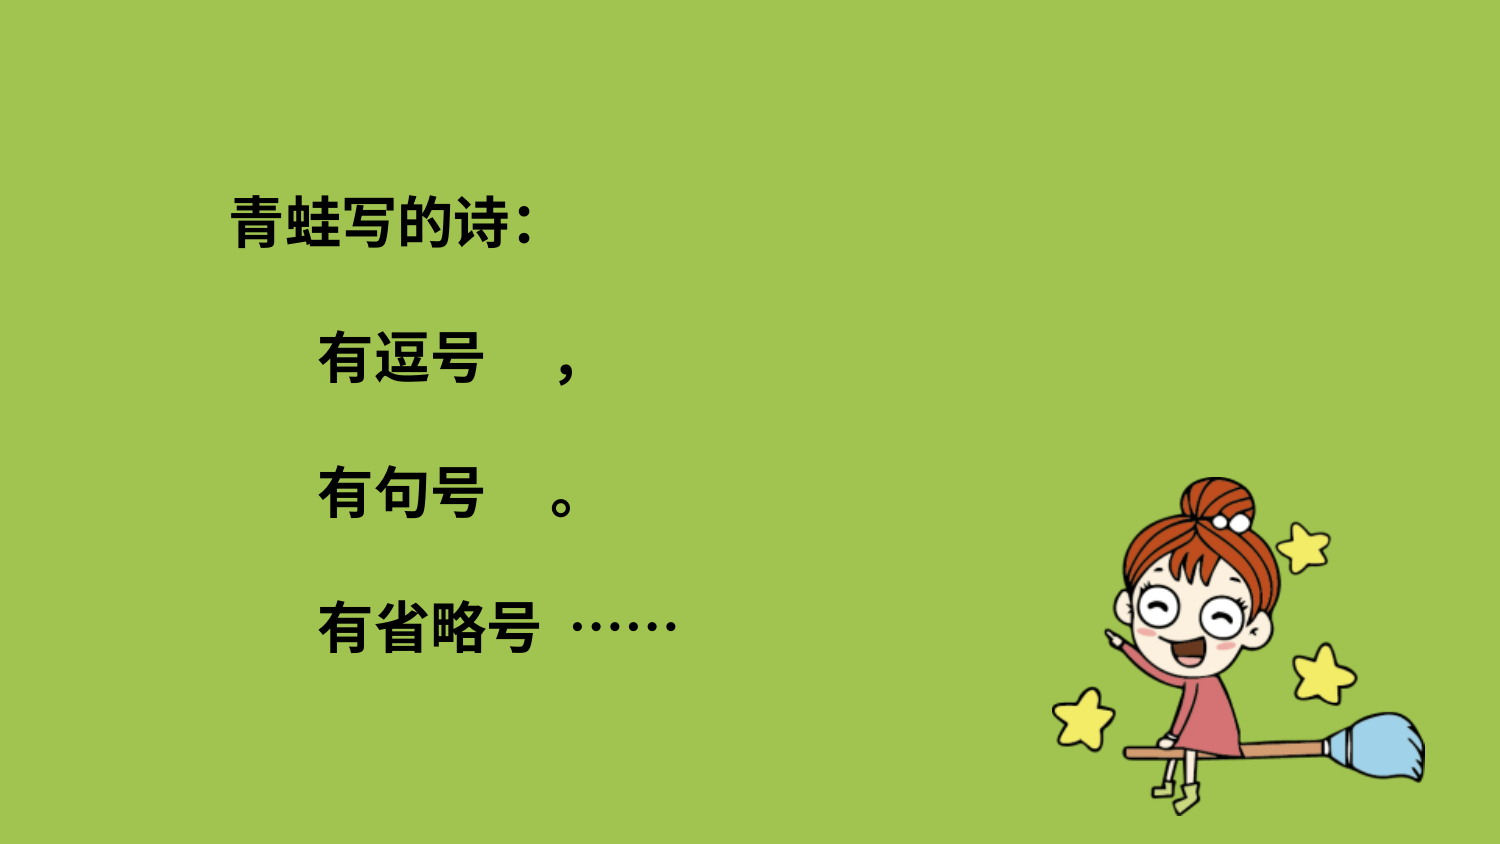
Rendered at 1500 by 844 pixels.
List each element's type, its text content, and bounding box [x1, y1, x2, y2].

picture [1051, 477, 1425, 816]
text_box 青蛙写的诗： 有逗号 ， 有句号 。 有省略号 …… [191, 114, 942, 666]
